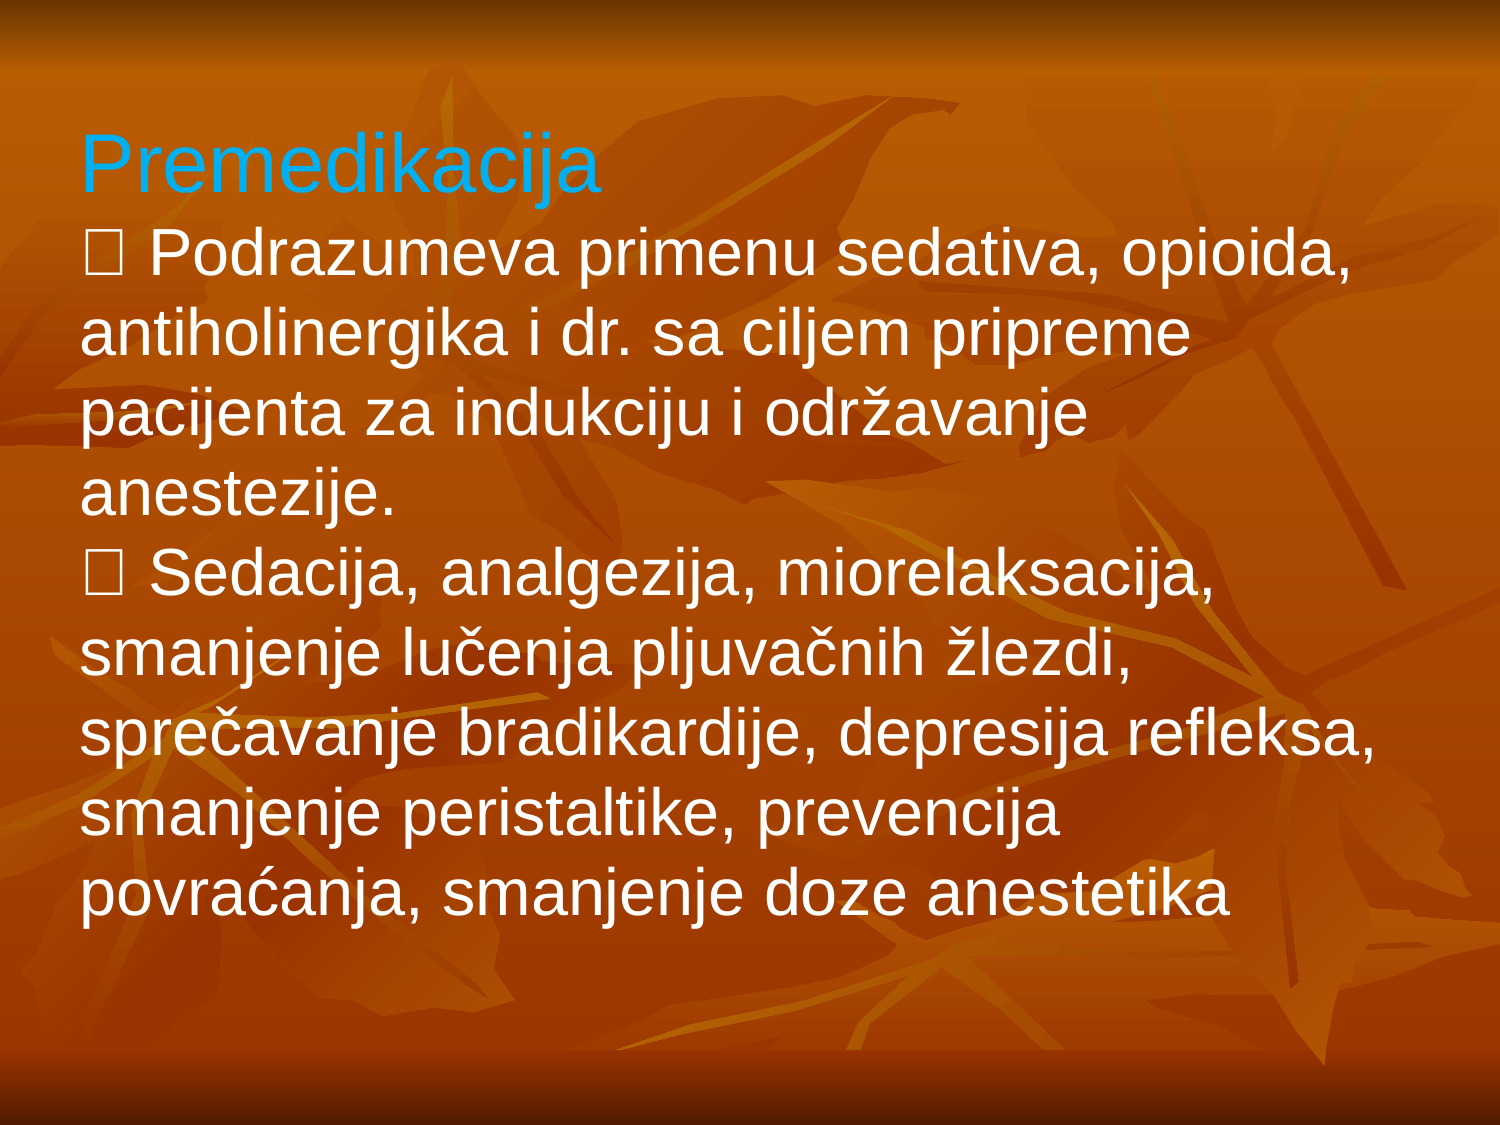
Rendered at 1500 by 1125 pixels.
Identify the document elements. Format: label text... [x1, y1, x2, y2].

text_box Premedikacija  Podrazumeva primenu sedativa, opioida, antiholinergika i dr. sa ciljem pripreme pacijenta za indukciju i održavanje anestezije.  Sedacija, analgezija, miorelaksacija, smanjenje lučenja pljuvačnih žlezdi, sprečavanje bradikardije, depresija refleksa, smanjenje peristaltike, prevencija povraćanja, smanjenje doze anestetika [64, 101, 1436, 937]
